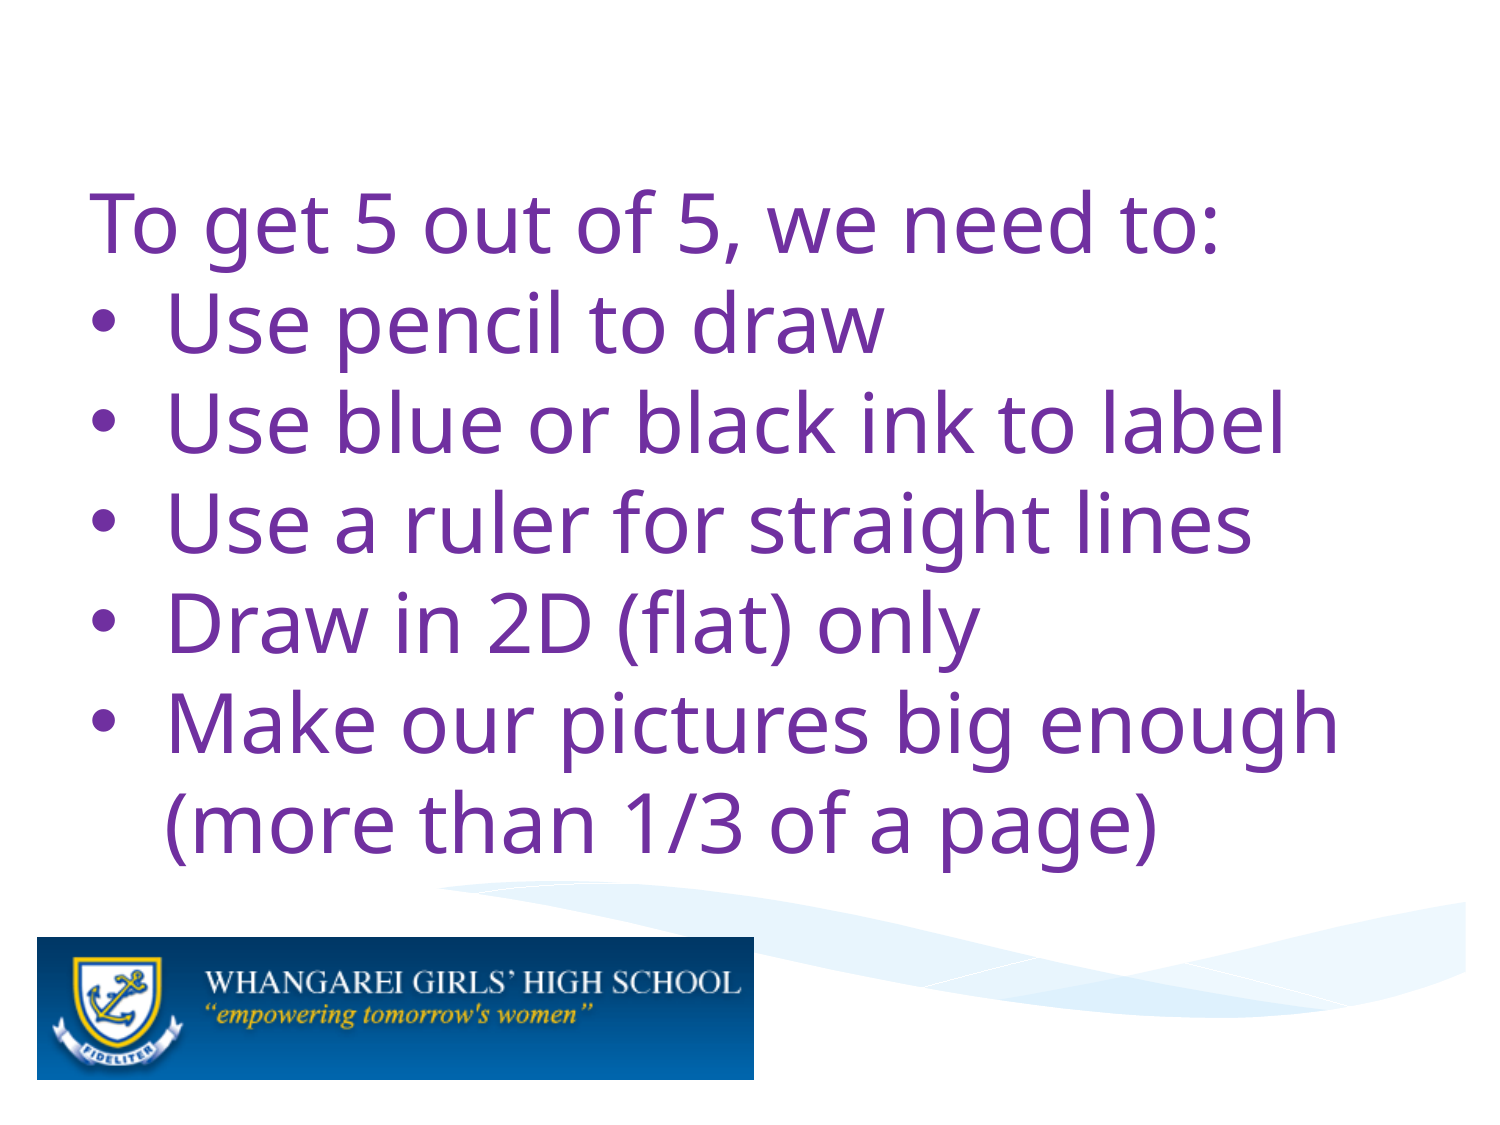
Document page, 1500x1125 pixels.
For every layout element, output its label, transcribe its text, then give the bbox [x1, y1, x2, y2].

picture [37, 937, 754, 1080]
text_box To get 5 out of 5, we need to: Use pencil to draw Use blue or black ink to label Use a ruler for straight lines Draw in 2D (flat) only Make our pictures big enough (more than 1/3 of a page) [75, 162, 1388, 878]
